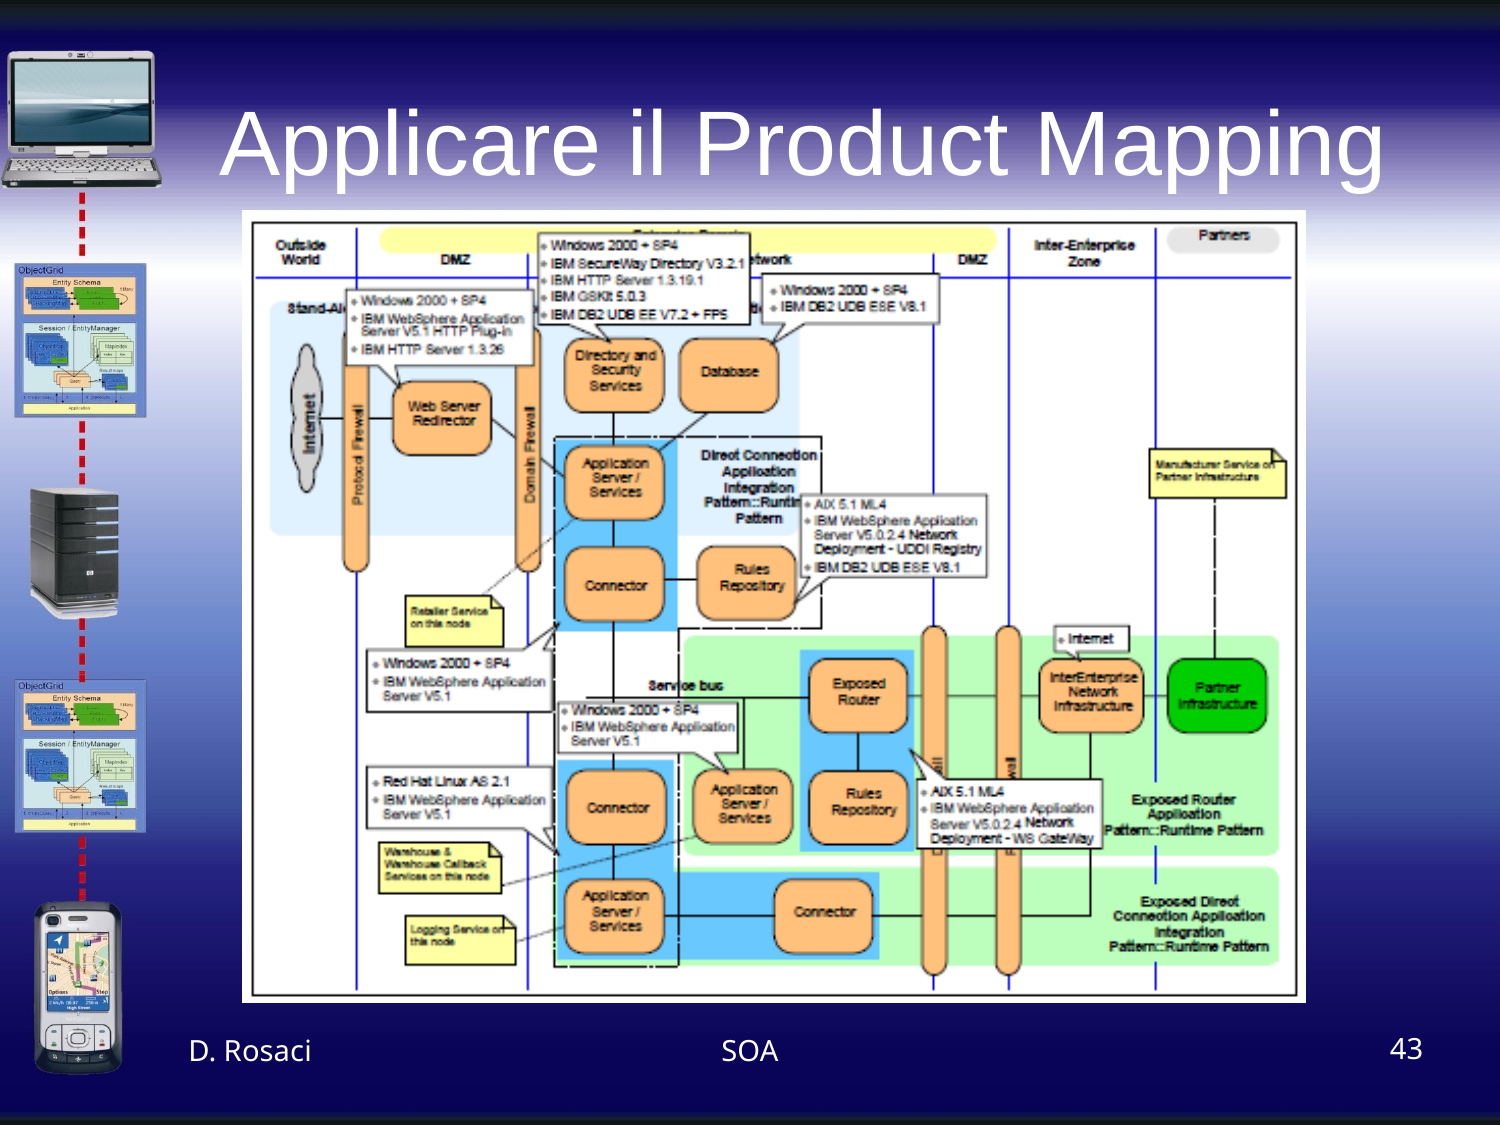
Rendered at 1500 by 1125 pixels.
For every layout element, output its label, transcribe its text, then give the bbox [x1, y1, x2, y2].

slide_number D. Rosaci [74, 1024, 426, 1103]
footer SOA [512, 1024, 988, 1103]
picture [0, 0, 1500, 1125]
title Applicare il Product Mapping [182, 44, 1426, 233]
